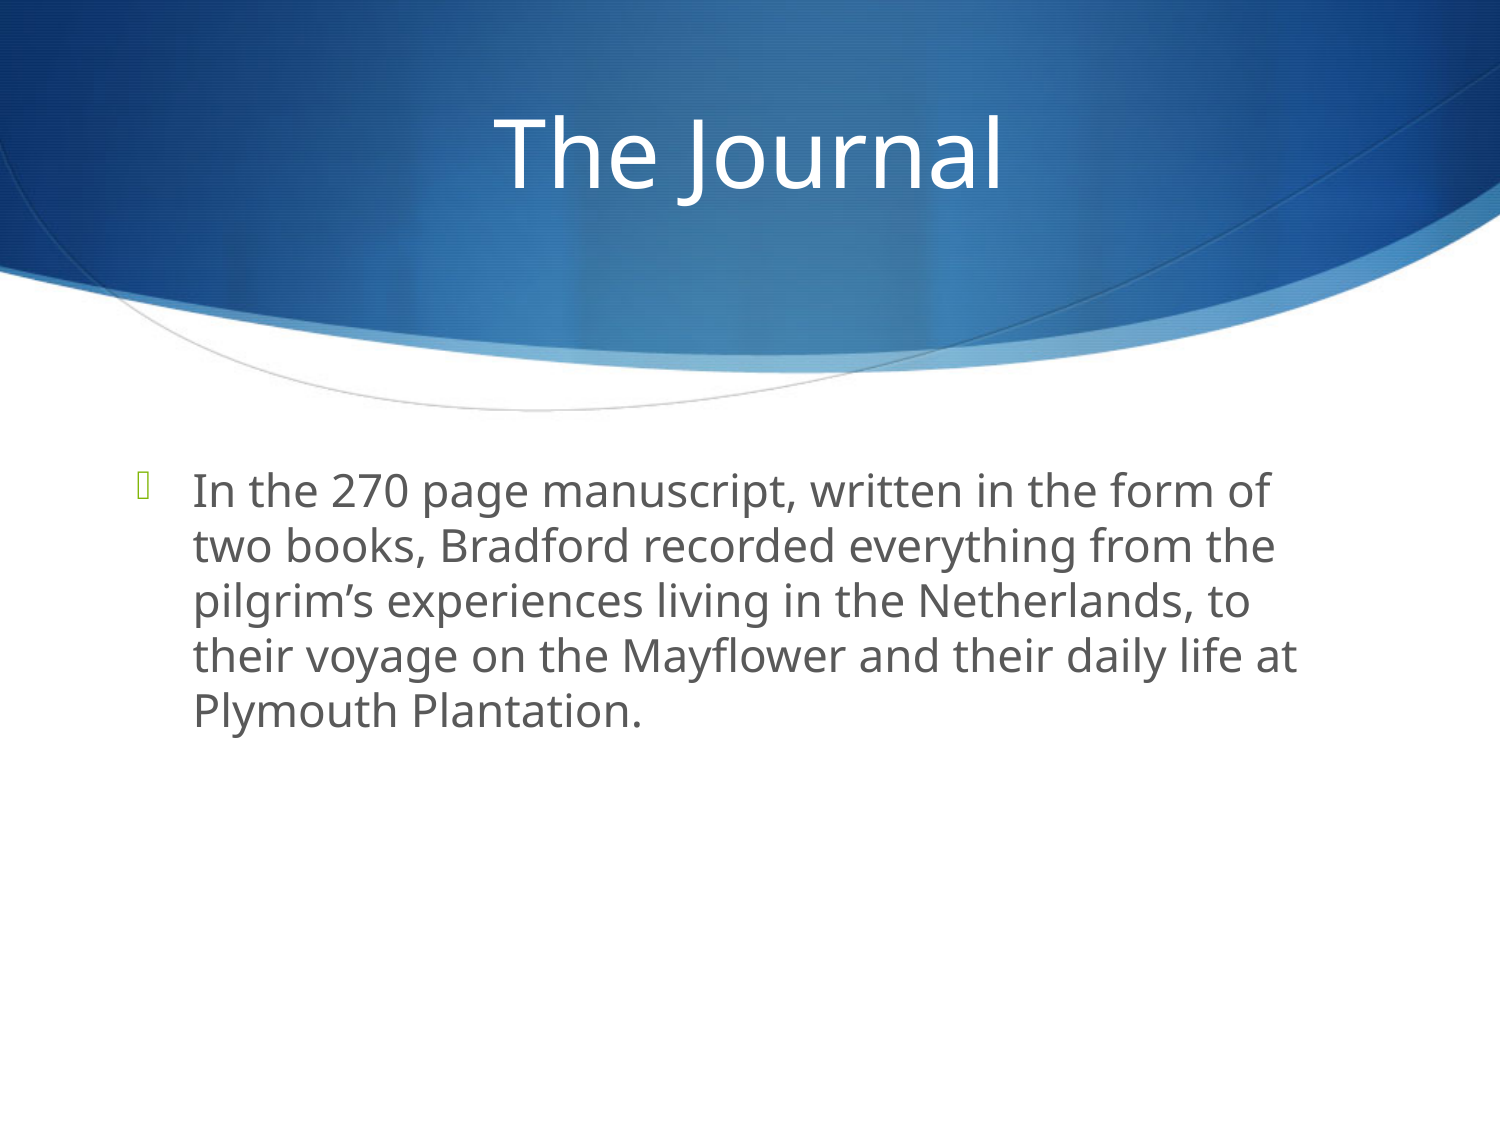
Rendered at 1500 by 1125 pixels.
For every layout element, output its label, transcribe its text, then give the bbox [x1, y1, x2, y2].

picture [0, 0, 1500, 1125]
list In the 270 page manuscript, written in the form of two books, Bradford recorded everything from the pilgrim’s experiences living in the Netherlands, to their voyage on the Mayflower and their daily life at Plymouth Plantation. [121, 454, 1379, 991]
title The Journal [75, 56, 1425, 245]
